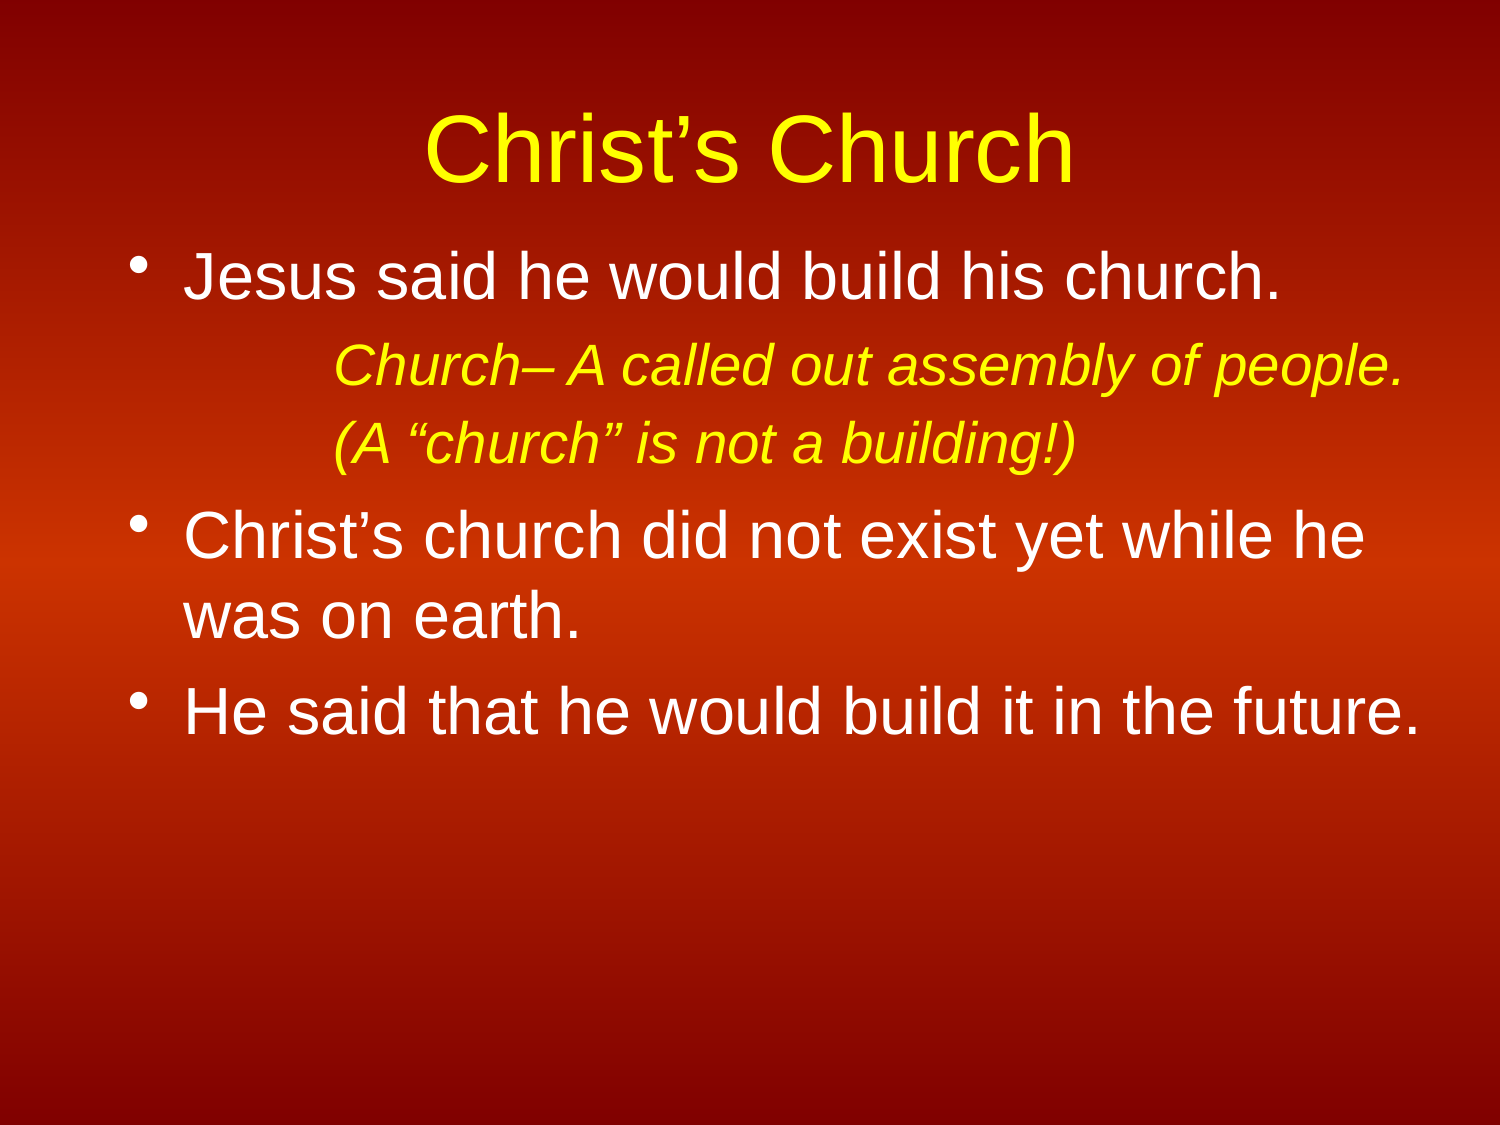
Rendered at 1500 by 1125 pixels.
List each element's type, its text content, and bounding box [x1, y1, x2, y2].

title Christ’s Church [37, 50, 1463, 238]
list Jesus said he would build his church. Church– A called out assembly of people. (A “church” is not a building!) Christ’s church did not exist yet while he was on earth. He said that he would build it in the future. [112, 224, 1463, 1088]
